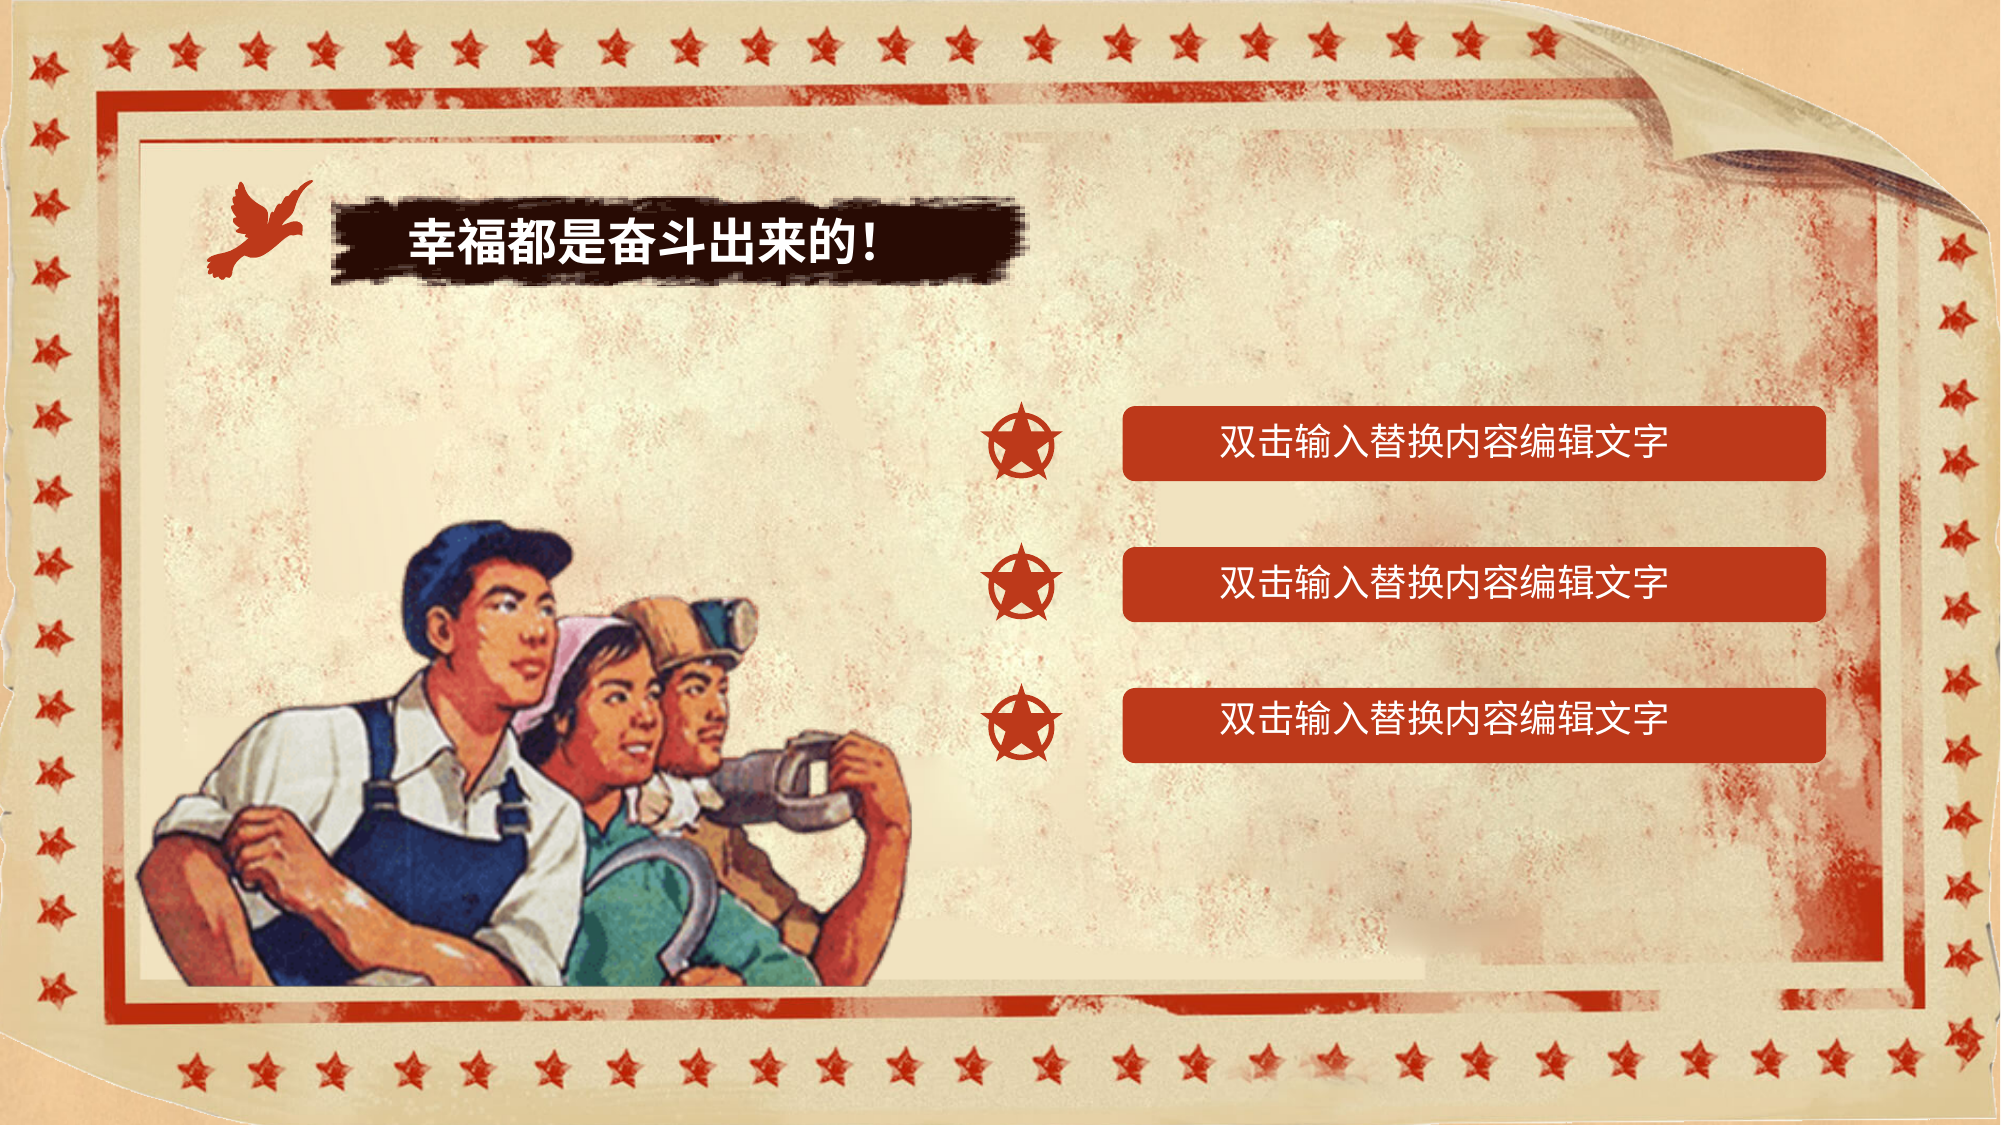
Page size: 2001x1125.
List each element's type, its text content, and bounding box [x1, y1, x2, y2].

text_box [1121, 686, 1828, 765]
text_box 双击输入替换内容编辑文字 [1205, 551, 1685, 611]
text_box 双击输入替换内容编辑文字 [1205, 410, 1685, 470]
text_box 双击输入替换内容编辑文字 [1205, 687, 1685, 748]
text_box [1121, 405, 1828, 483]
text_box [980, 401, 1063, 480]
text_box [980, 683, 1063, 762]
text_box [206, 181, 262, 280]
text_box [1121, 545, 1828, 624]
picture [0, 0, 2001, 1125]
text_box [980, 542, 1063, 621]
